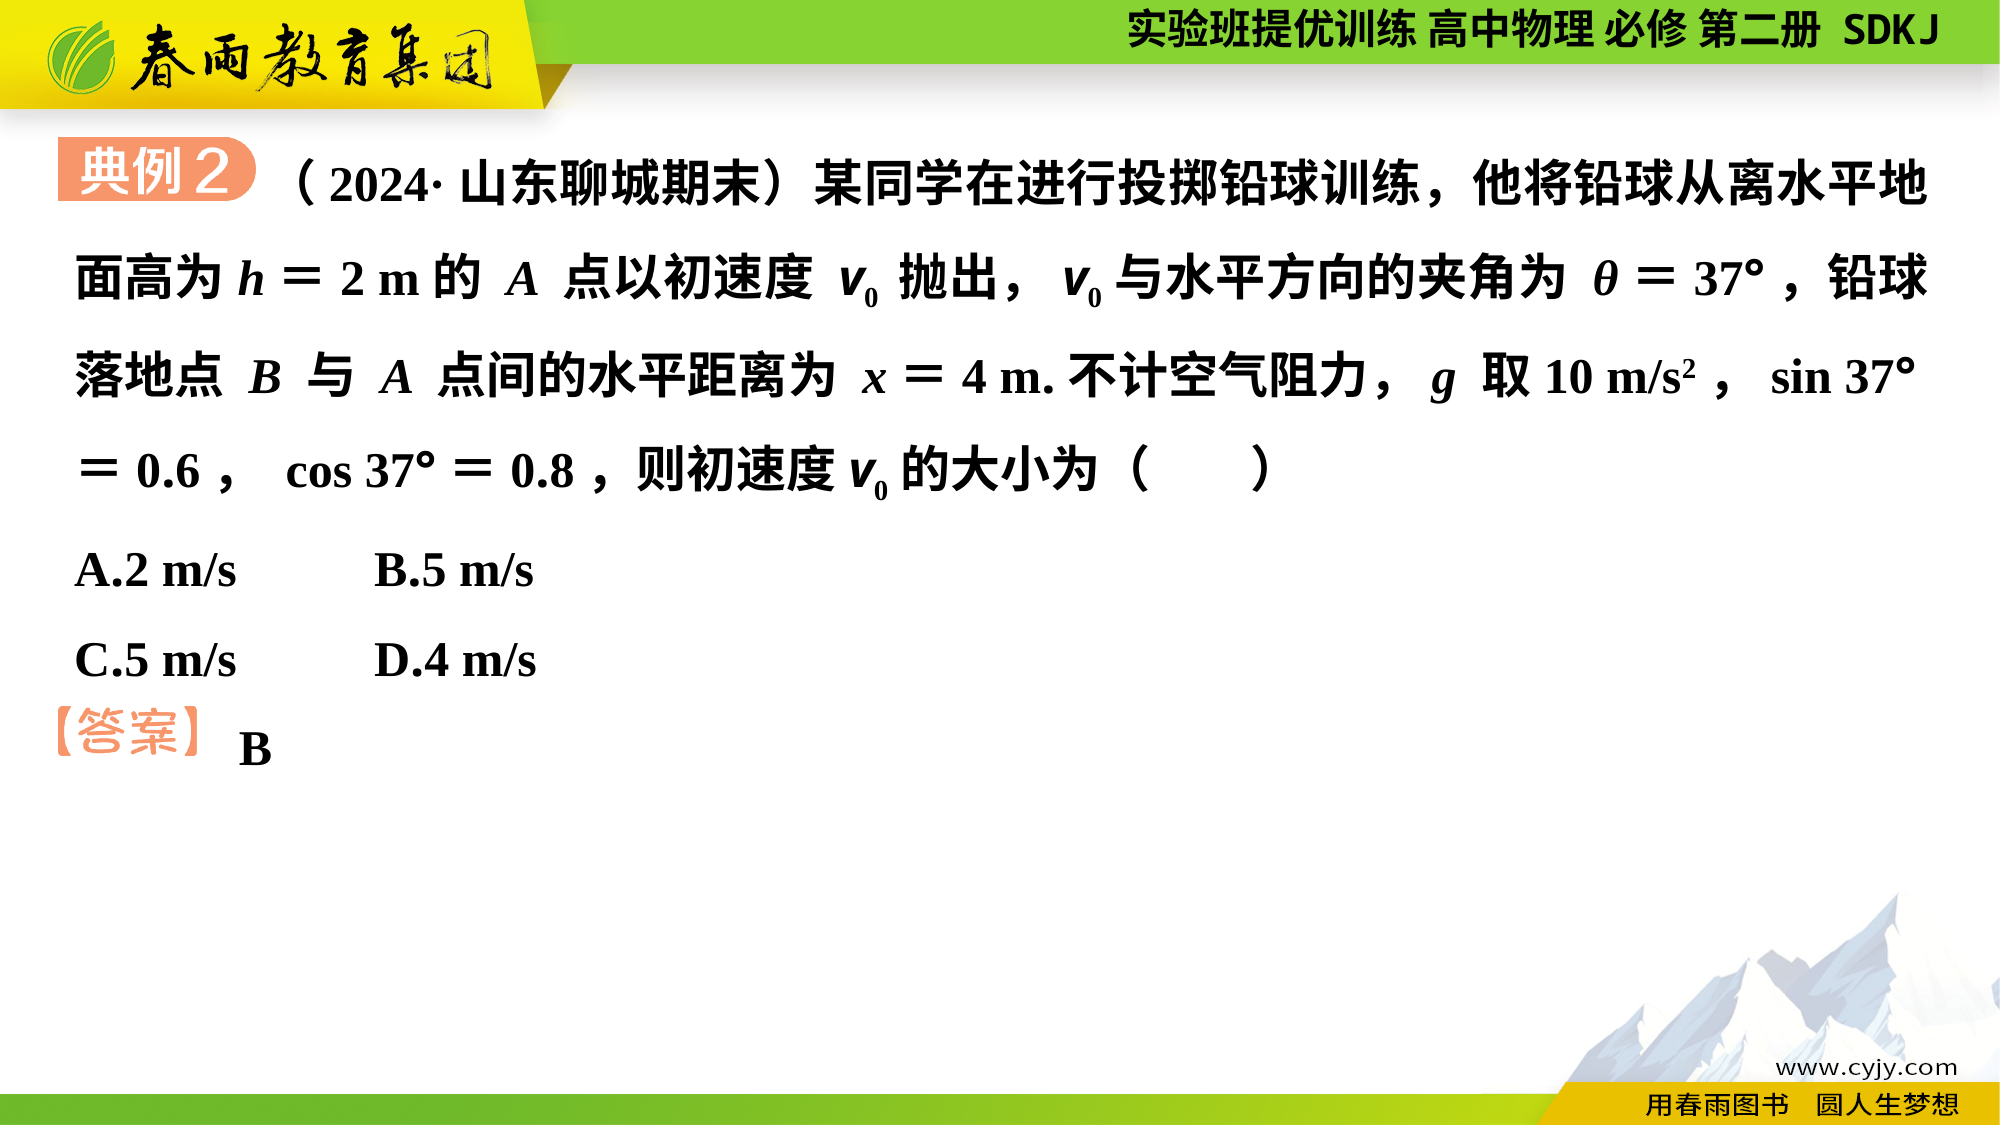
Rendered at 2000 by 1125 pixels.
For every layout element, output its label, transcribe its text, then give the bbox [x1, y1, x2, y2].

picture [0, 0, 2000, 1125]
text_box B [224, 678, 288, 783]
